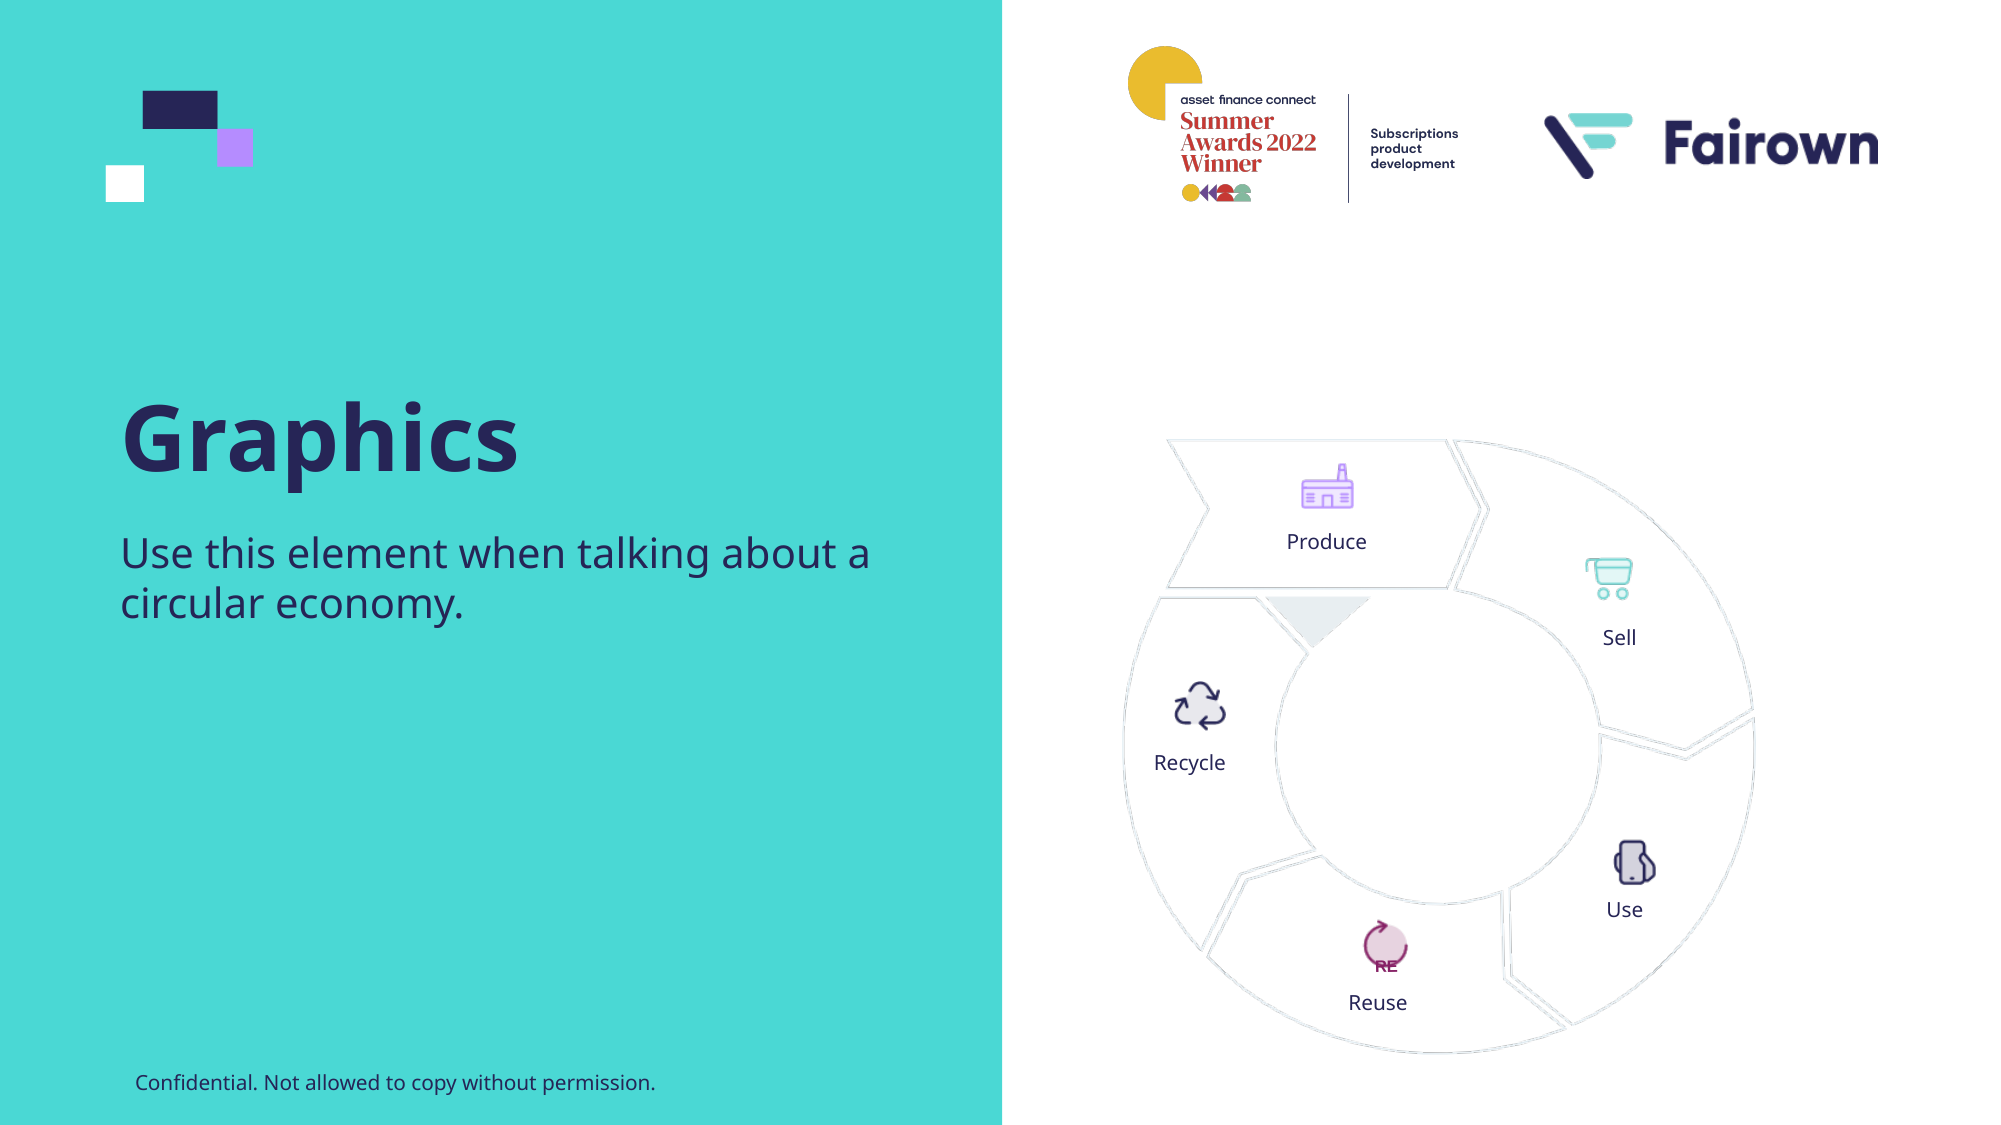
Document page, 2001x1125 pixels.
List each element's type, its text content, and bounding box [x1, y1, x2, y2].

picture [1544, 113, 1878, 179]
picture [105, 90, 253, 202]
picture [1122, 438, 1756, 1056]
picture [1128, 46, 1458, 203]
list Use this element when talking about a circular economy. [112, 519, 975, 1014]
title Graphics [112, 372, 975, 519]
